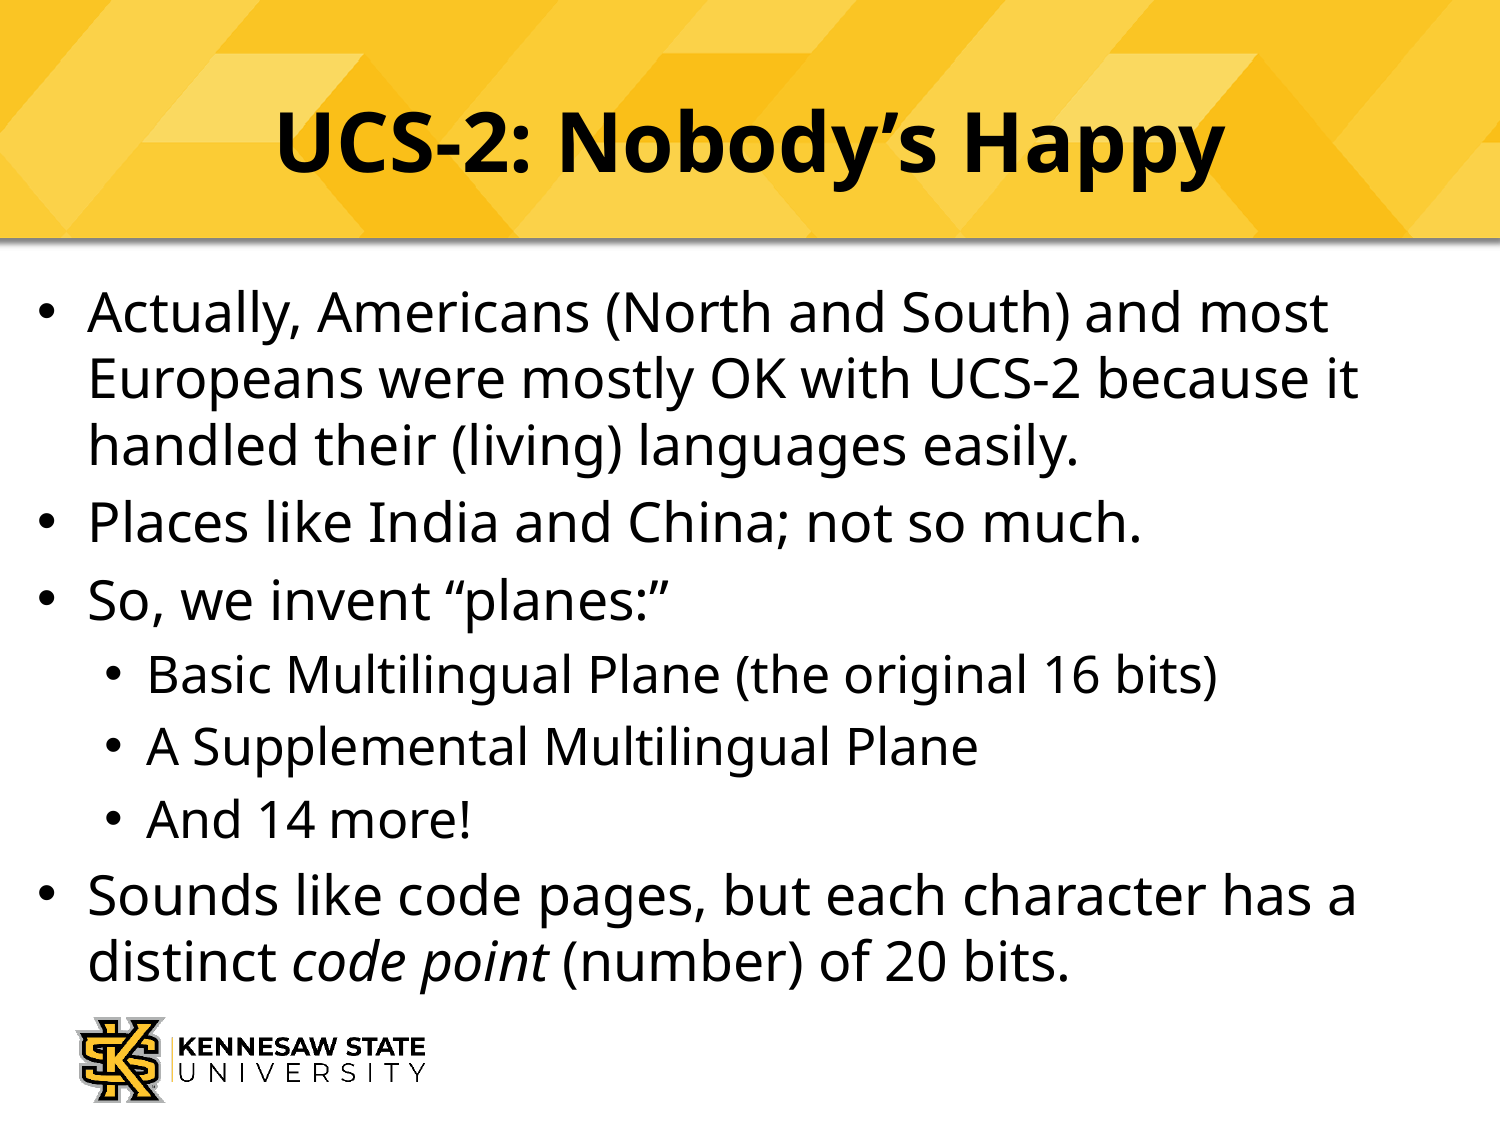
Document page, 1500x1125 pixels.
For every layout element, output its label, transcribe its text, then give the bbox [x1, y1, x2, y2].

list Actually, Americans (North and South) and most Europeans were mostly OK with UCS-2 because it handled their (living) languages easily. Places like India and China; not so much. So, we invent “planes:” Basic Multilingual Plane (the original 16 bits) A Supplemental Multilingual Plane And 14 more! Sounds like code pages, but each character has a distinct code point (number) of 20 bits. [22, 269, 1463, 1013]
picture [0, 0, 1500, 251]
title UCS-2: Nobody’s Happy [75, 45, 1425, 233]
picture [75, 1017, 425, 1103]
